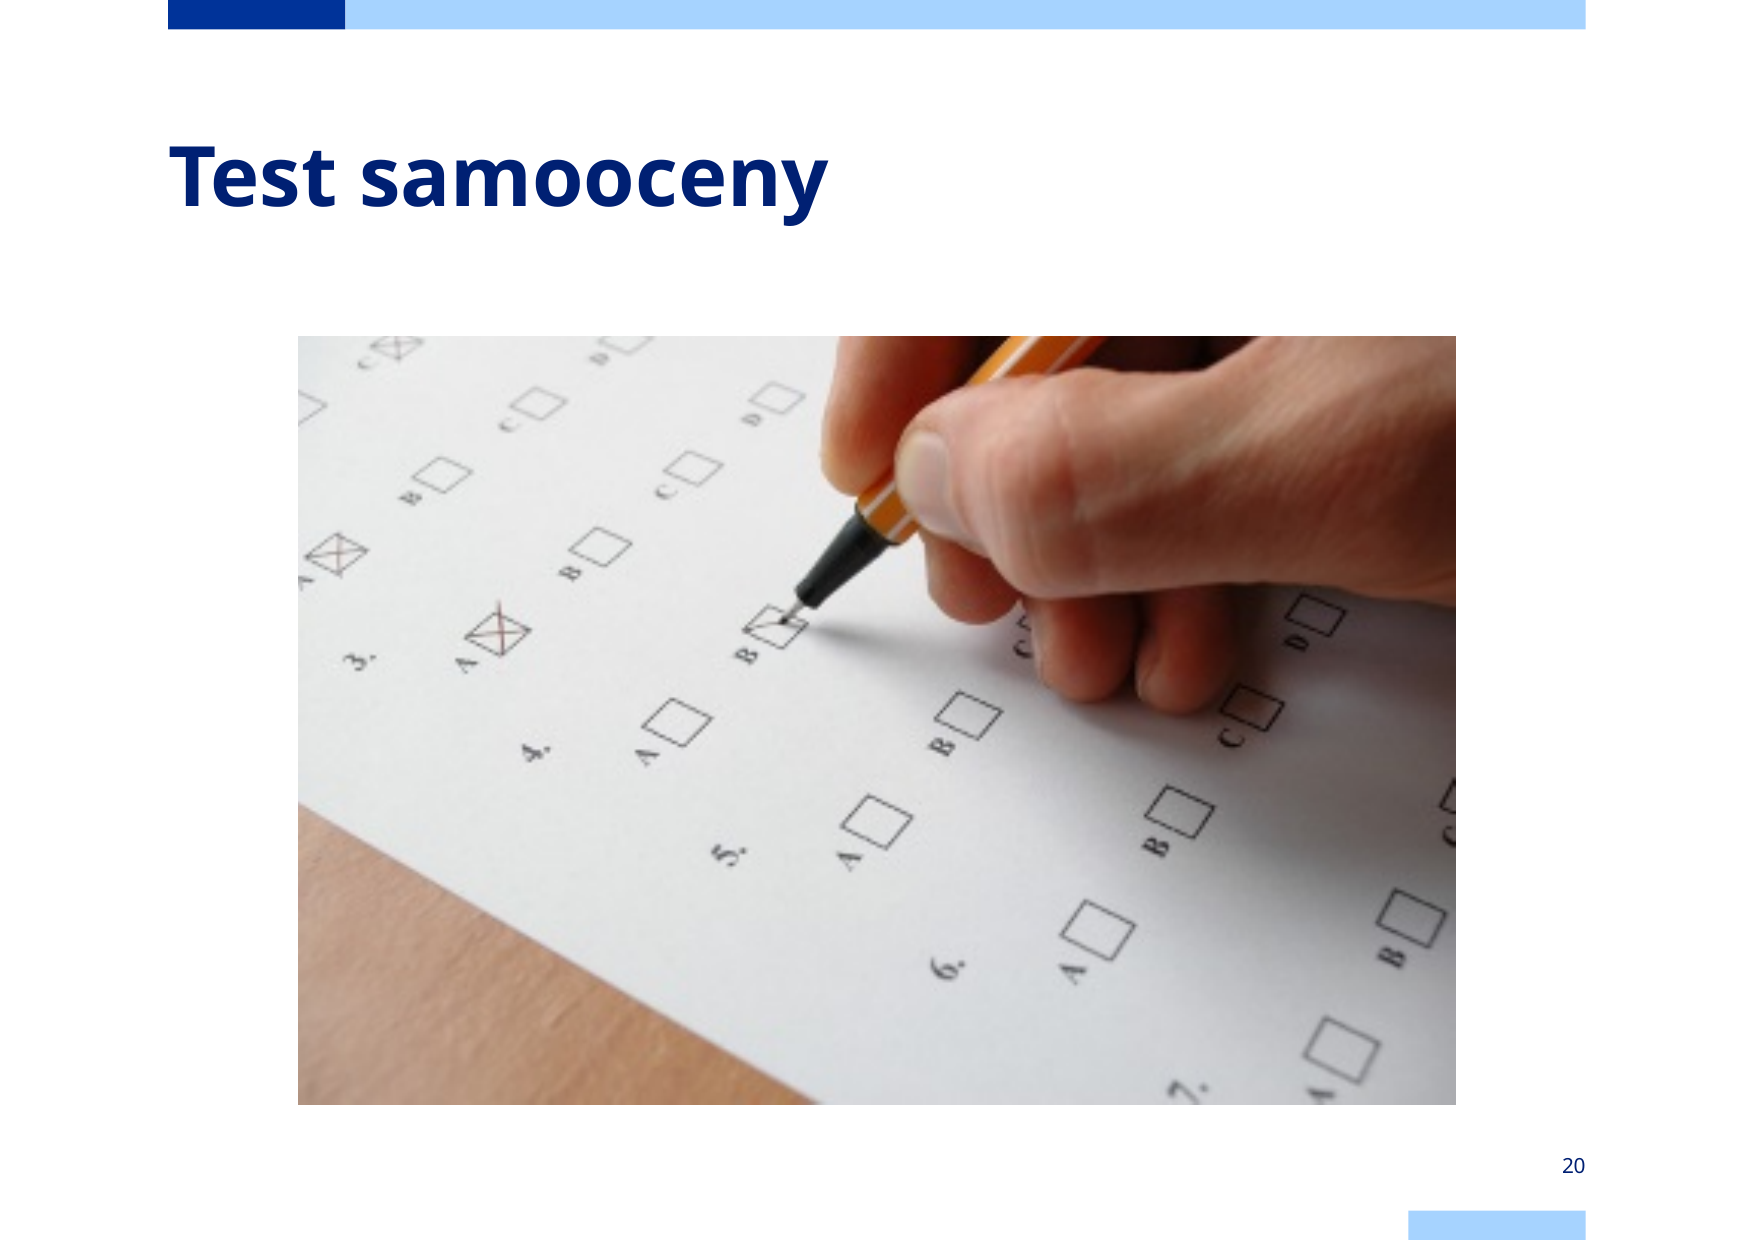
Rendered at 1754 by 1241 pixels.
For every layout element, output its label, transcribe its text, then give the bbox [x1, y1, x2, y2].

title Test samooceny [168, 147, 1586, 325]
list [298, 336, 1456, 1105]
slide_number 20 [1408, 1151, 1586, 1182]
